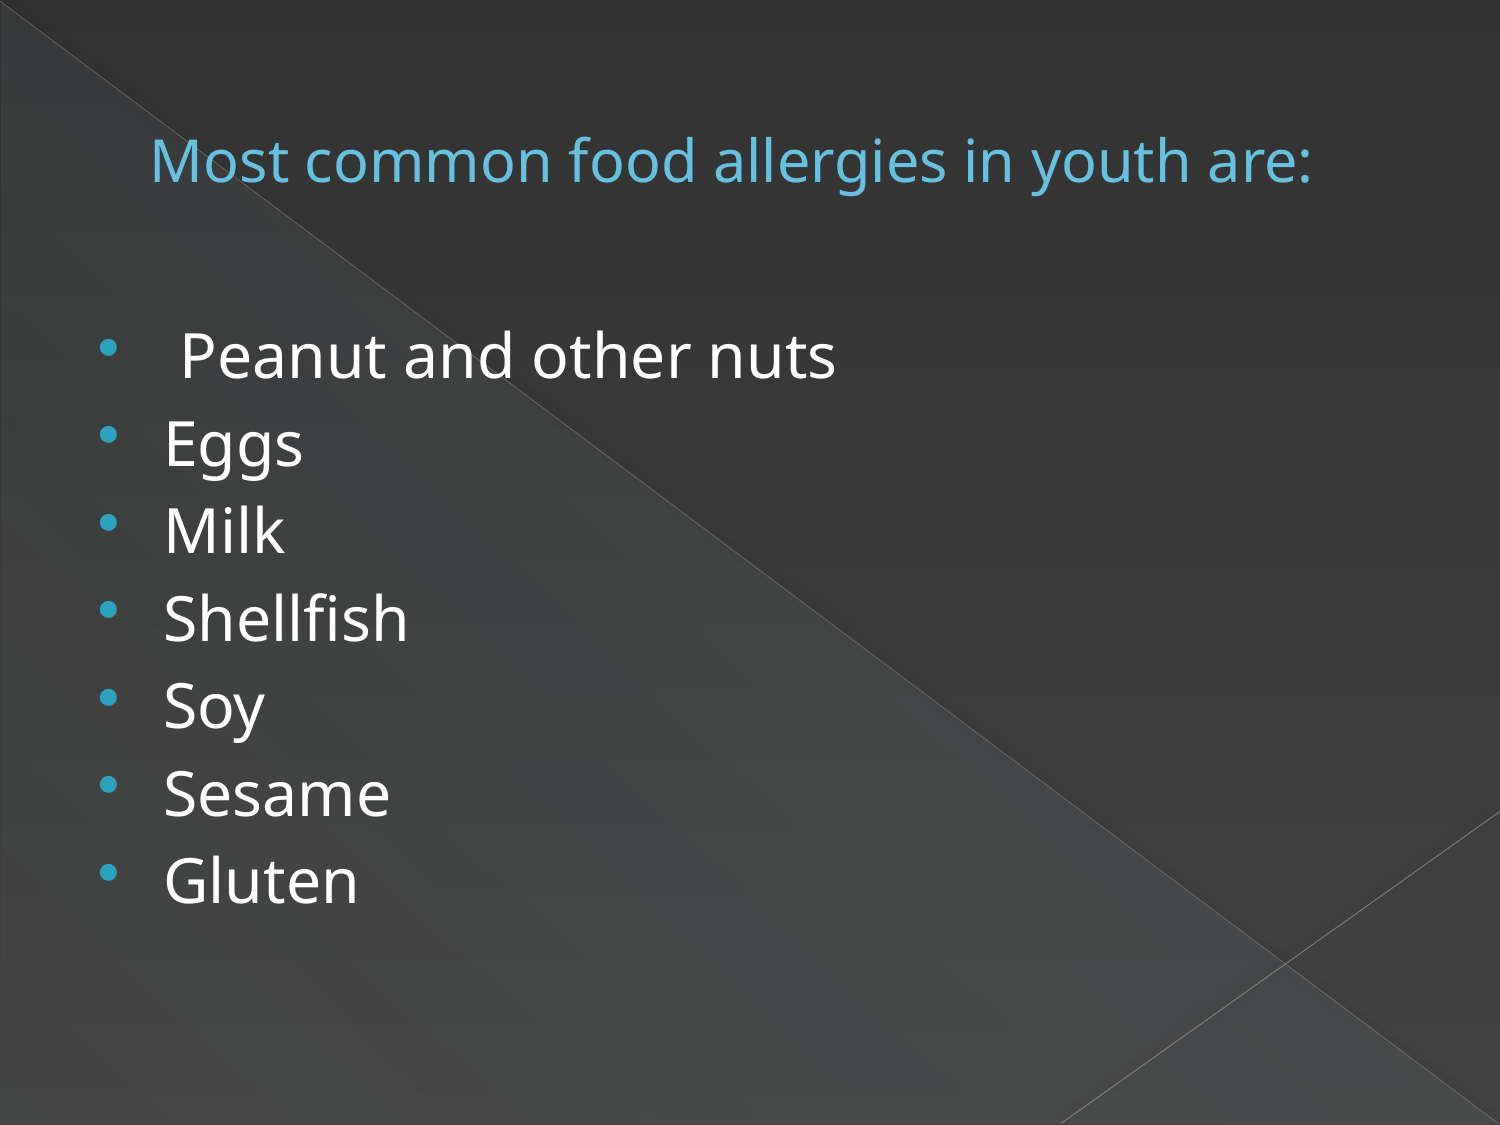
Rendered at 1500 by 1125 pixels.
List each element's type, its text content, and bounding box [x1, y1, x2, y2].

list Peanut and other nuts Eggs Milk Shellfish Soy Sesame Gluten [75, 308, 1425, 1059]
title Most common food allergies in youth are: [75, 43, 1425, 274]
